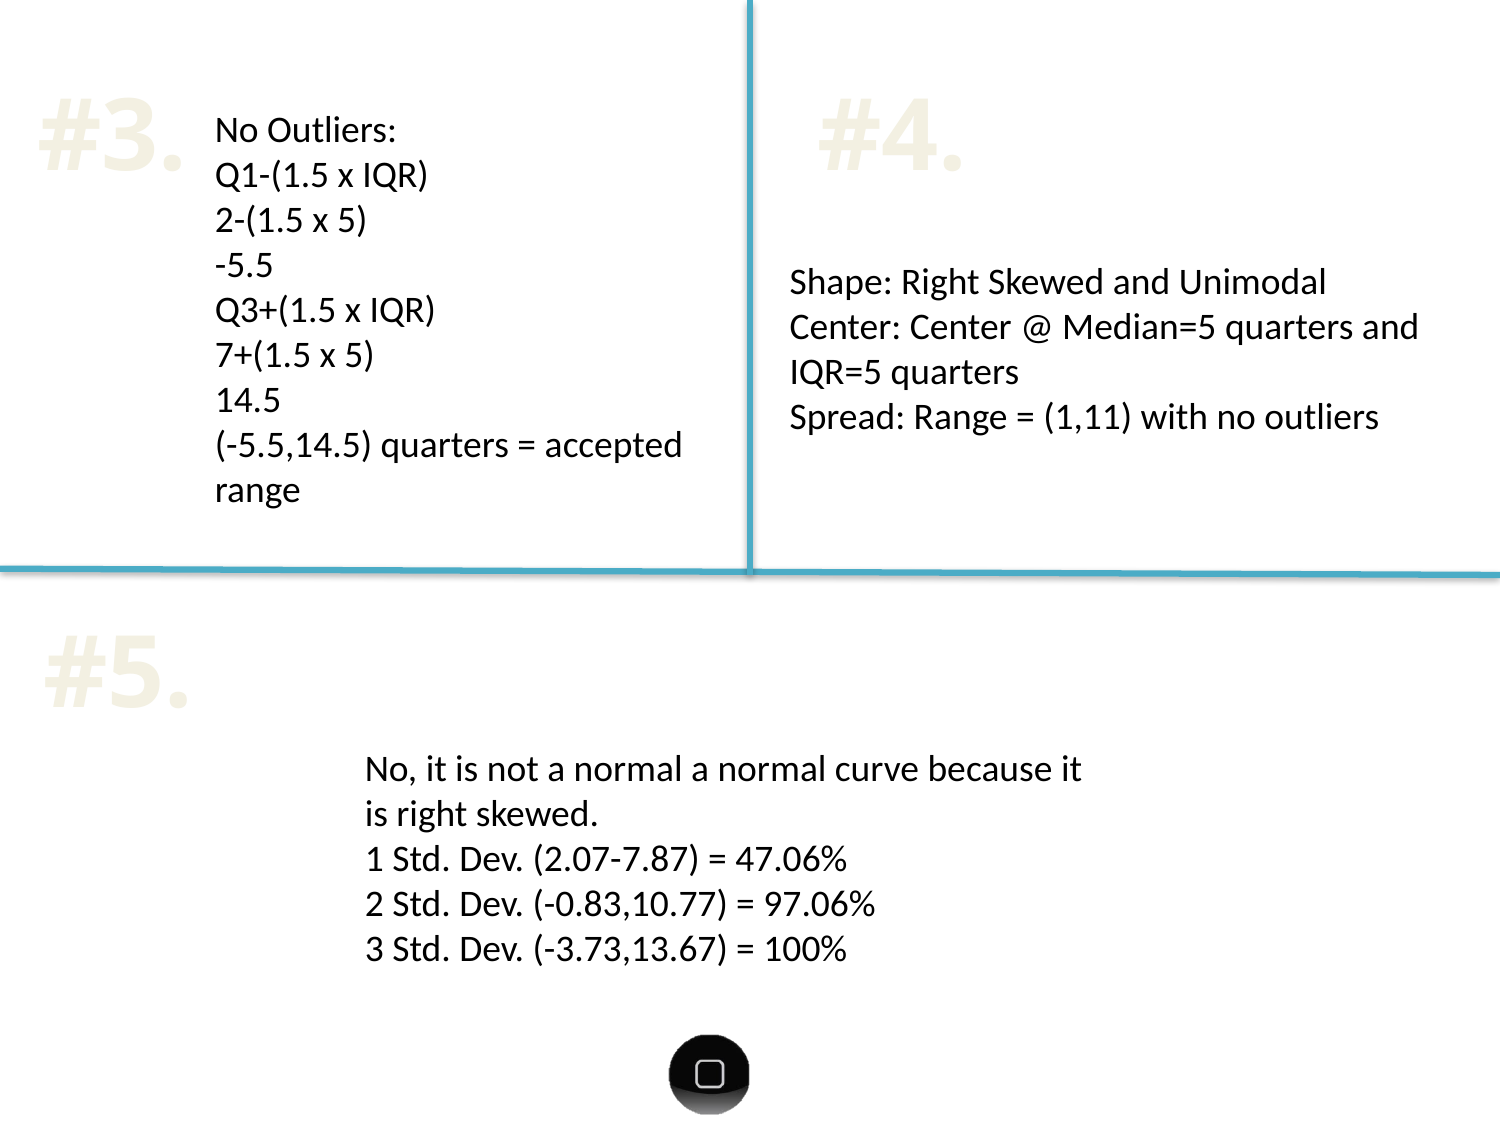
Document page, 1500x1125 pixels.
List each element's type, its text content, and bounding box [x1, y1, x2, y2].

text_box #5. [6, 600, 231, 735]
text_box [0, 568, 745, 576]
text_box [754, 568, 1500, 576]
text_box Shape: Right Skewed and Unimodal Center: Center @ Median=5 quarters and IQR=5 quarters Spread: Range = (1,11) with no outliers [774, 249, 1463, 445]
text_box #4. [802, 62, 983, 198]
picture [659, 1024, 760, 1125]
text_box #3. [0, 62, 225, 198]
text_box No Outliers: Q1-(1.5 x IQR) 2-(1.5 x 5) -5.5 Q3+(1.5 x IQR) 7+(1.5 x 5) 14.5 (-5.5,14.5) quarters = accepted range [199, 97, 725, 562]
text_box No, it is not a normal a normal curve because it is right skewed. 1 Std. Dev. (2.07-7.87) = 47.06% 2 Std. Dev. (-0.83,10.77) = 97.06% 3 Std. Dev. (-3.73,13.67) = 100% [349, 736, 1100, 976]
